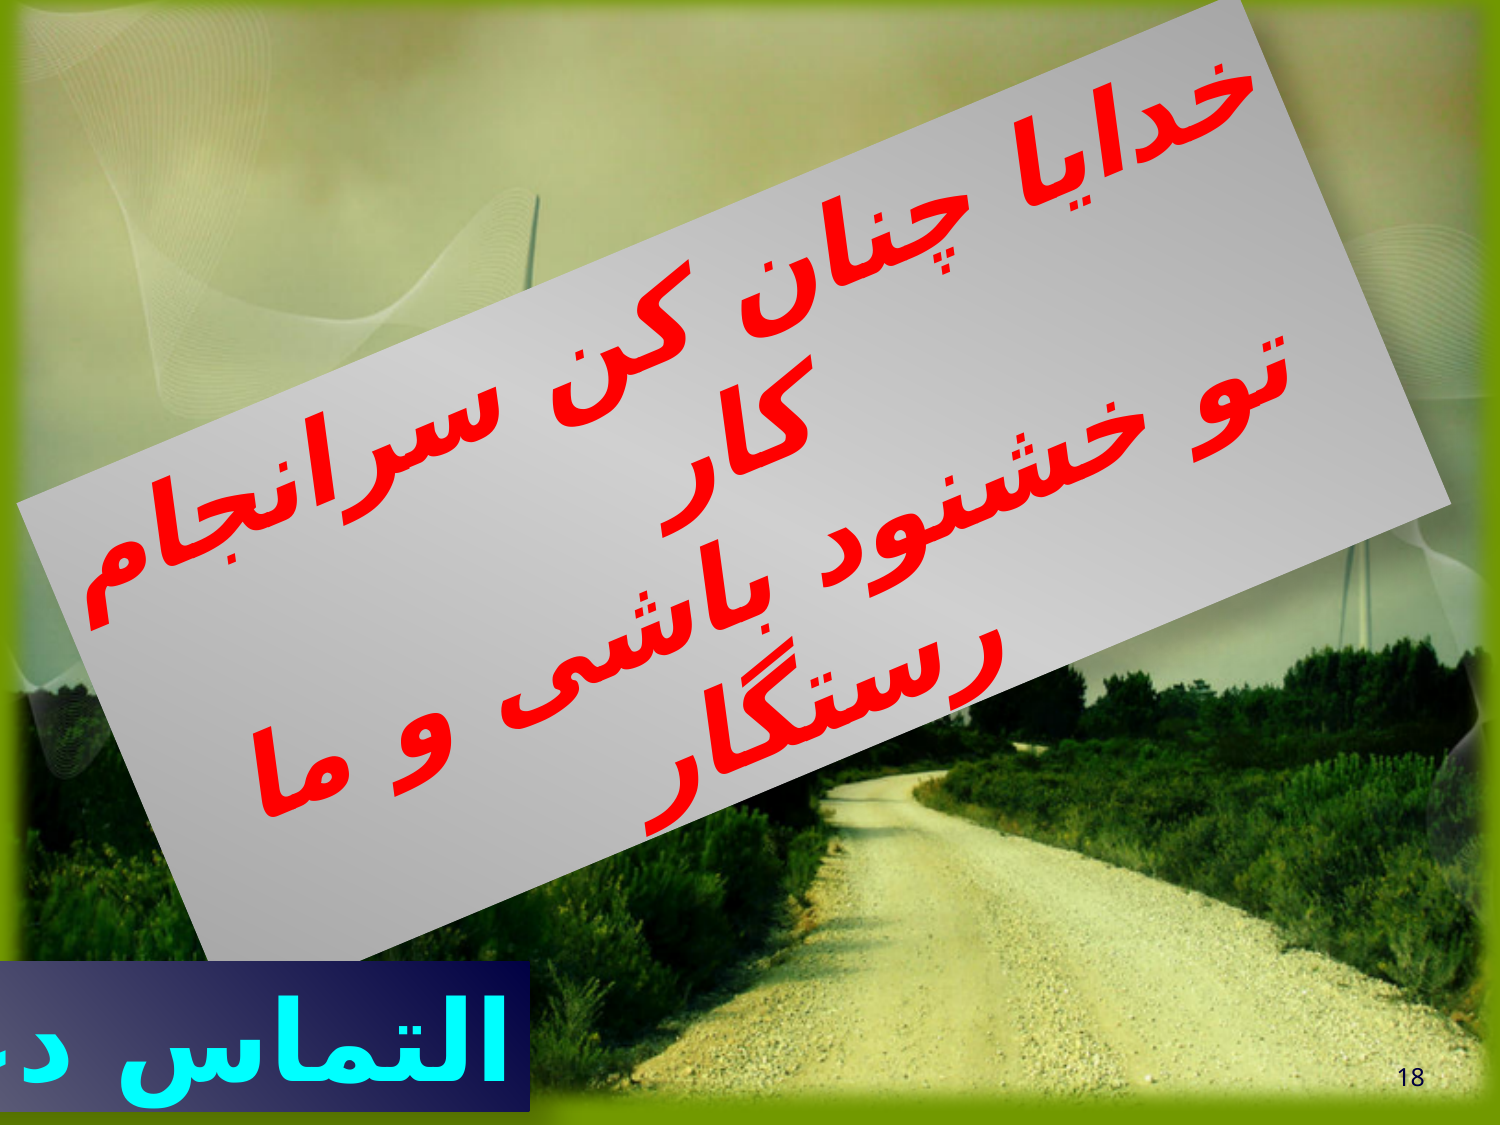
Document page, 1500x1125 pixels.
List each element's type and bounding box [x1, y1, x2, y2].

list [0, 0, 1500, 1113]
